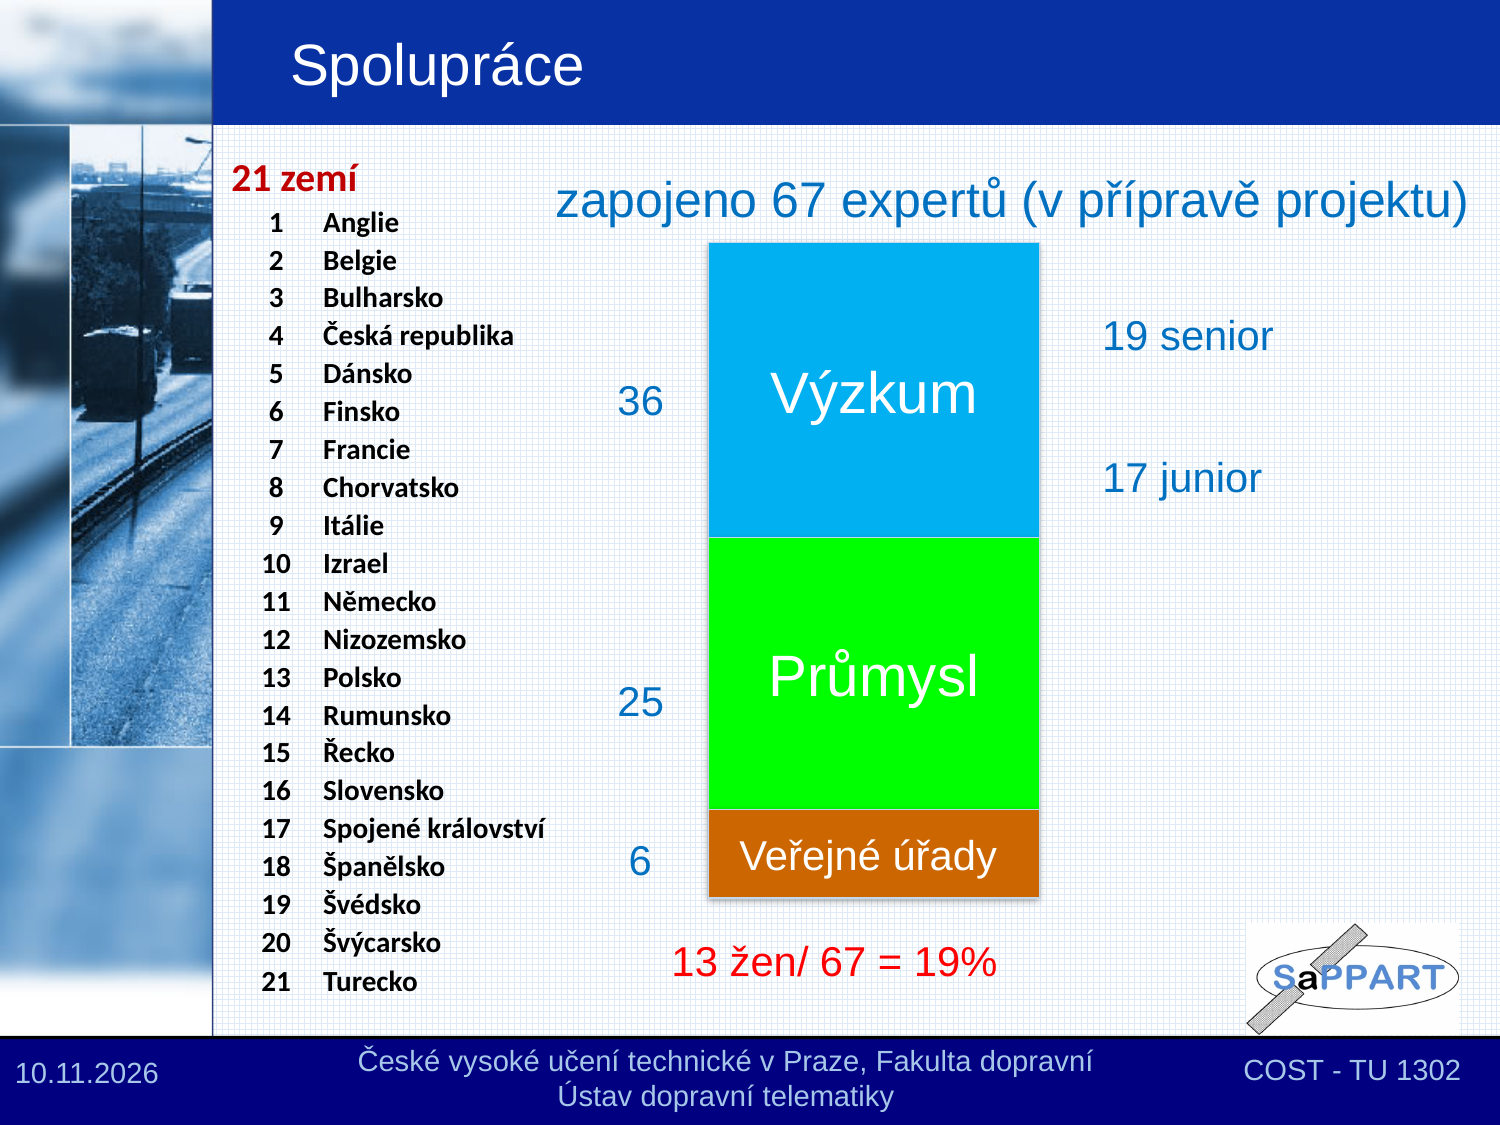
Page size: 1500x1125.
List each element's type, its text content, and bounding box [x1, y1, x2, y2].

table_cell Chorvatsko [322, 467, 632, 505]
table_cell 5 [230, 353, 322, 391]
table_cell 17 [230, 808, 322, 846]
text_box 25 [632, 666, 679, 732]
table_cell Švýcarsko [322, 922, 632, 960]
table_cell 1 [230, 201, 322, 239]
table_cell 19 [230, 884, 322, 922]
text_box 19 senior [1087, 301, 1290, 367]
text_box Průmysl [708, 537, 1040, 808]
table_cell Francie [322, 429, 632, 467]
table_cell Finsko [322, 391, 632, 429]
table_cell 11 [230, 581, 322, 618]
table_cell Belgie [322, 239, 632, 277]
table_cell Slovensko [322, 770, 632, 808]
table_cell 12 [230, 618, 322, 656]
table_cell Dánsko [322, 353, 632, 391]
text_box 36 [632, 366, 679, 432]
table_cell 10 [230, 543, 322, 581]
text_box 17 junior [1087, 443, 1278, 508]
table_cell 21 [230, 960, 322, 999]
table_cell Česká republika [322, 315, 632, 353]
table_cell 18 [230, 846, 322, 884]
table_cell 4 [230, 315, 322, 353]
table_cell 7 [230, 429, 322, 467]
table_cell Nizozemsko [322, 618, 632, 656]
table_cell Anglie [322, 201, 632, 239]
table_cell Polsko [322, 656, 632, 694]
picture [0, 0, 211, 1035]
table_cell Španělsko [322, 846, 632, 884]
picture [1246, 923, 1459, 1035]
table_cell 9 [230, 505, 322, 543]
table_cell 6 [230, 391, 322, 429]
table_cell Turecko [322, 960, 632, 999]
text_box zapojeno 67 expertů (v přípravě projektu) [632, 159, 1485, 235]
table_cell 13 [230, 656, 322, 694]
text_box Výzkum [708, 242, 1040, 537]
table_cell 14 [230, 694, 322, 732]
table_cell Rumunsko [322, 694, 632, 732]
text_box Veřejné úřady [708, 809, 1040, 899]
table_cell Itálie [322, 505, 632, 543]
table_cell 8 [230, 467, 322, 505]
table_cell 3 [230, 277, 322, 315]
table_cell 2 [230, 239, 322, 277]
table_cell Německo [322, 581, 632, 618]
text_box 6 [632, 826, 667, 892]
table_cell Bulharsko [322, 277, 632, 315]
table_cell Spojené království [322, 808, 632, 846]
table_cell Řecko [322, 732, 632, 770]
table_header 21 zemí [230, 150, 632, 201]
text_box 13 žen/ 67 = 19% [656, 927, 1013, 993]
table_cell Švédsko [322, 884, 632, 922]
table_cell Izrael [322, 543, 632, 581]
table_cell 15 [230, 732, 322, 770]
table_cell 20 [230, 922, 322, 960]
table_cell 16 [230, 770, 322, 808]
title Spolupráce [275, 0, 1500, 125]
